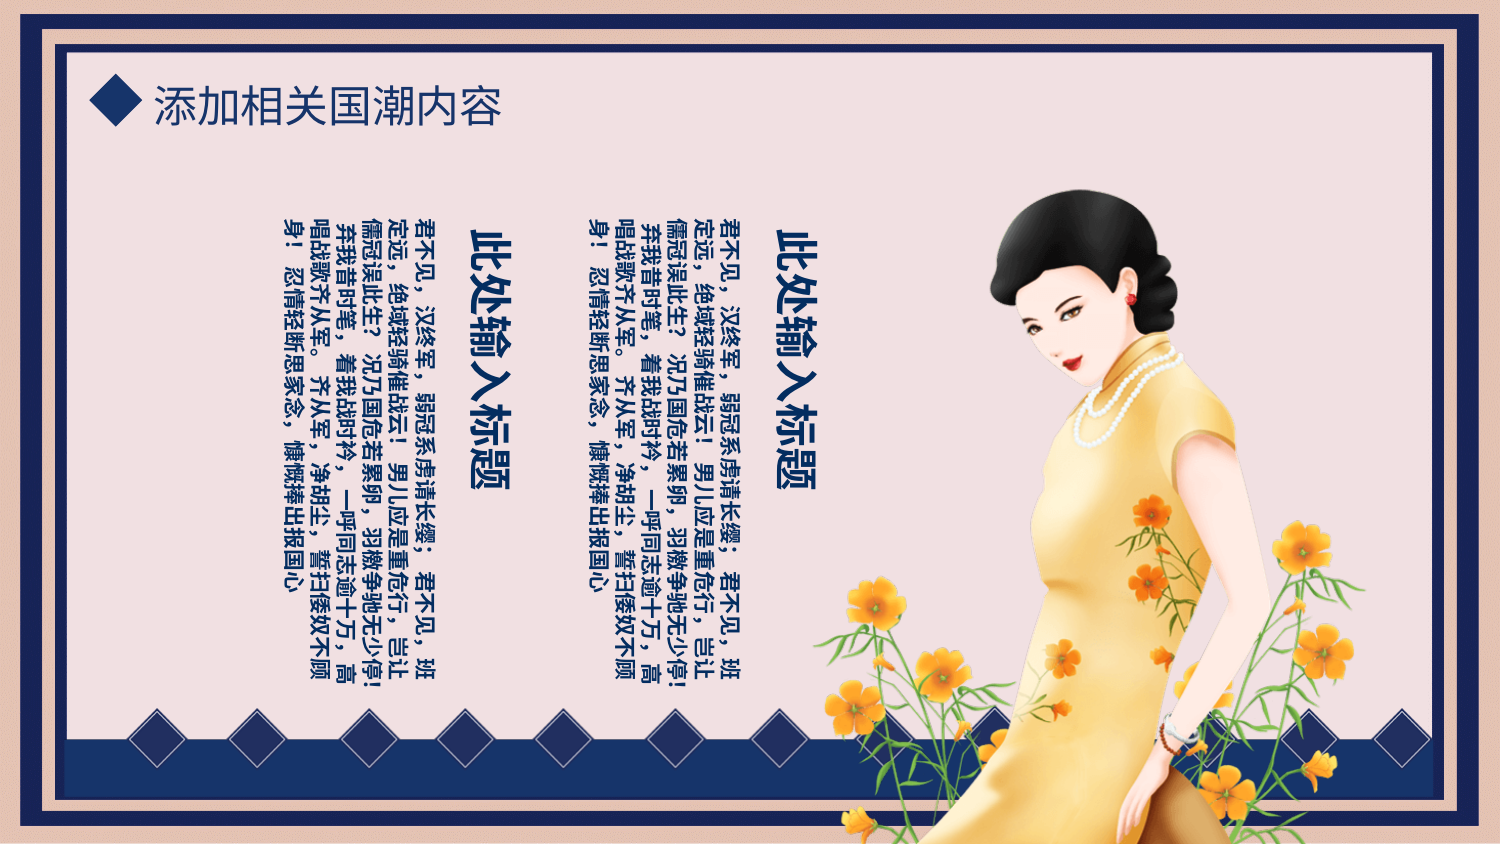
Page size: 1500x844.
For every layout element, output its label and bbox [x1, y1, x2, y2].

picture [0, 0, 1500, 844]
text_box [257, 184, 781, 712]
